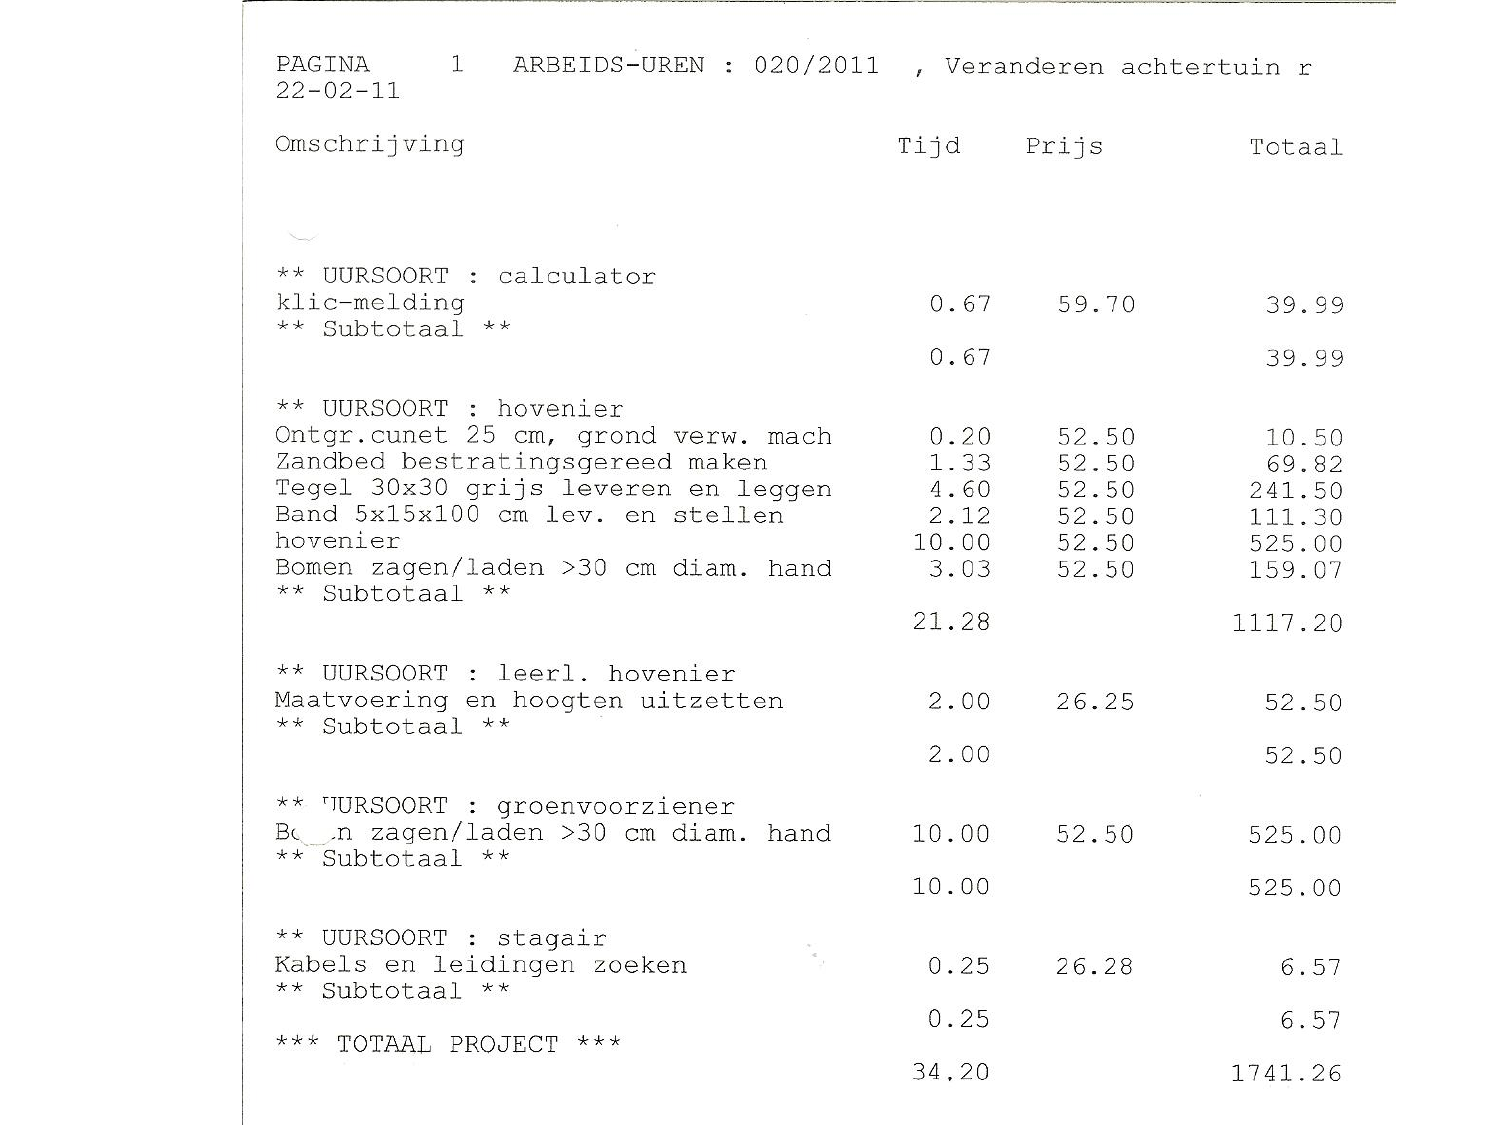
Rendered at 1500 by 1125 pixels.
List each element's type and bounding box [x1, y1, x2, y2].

list [241, 0, 1396, 1125]
